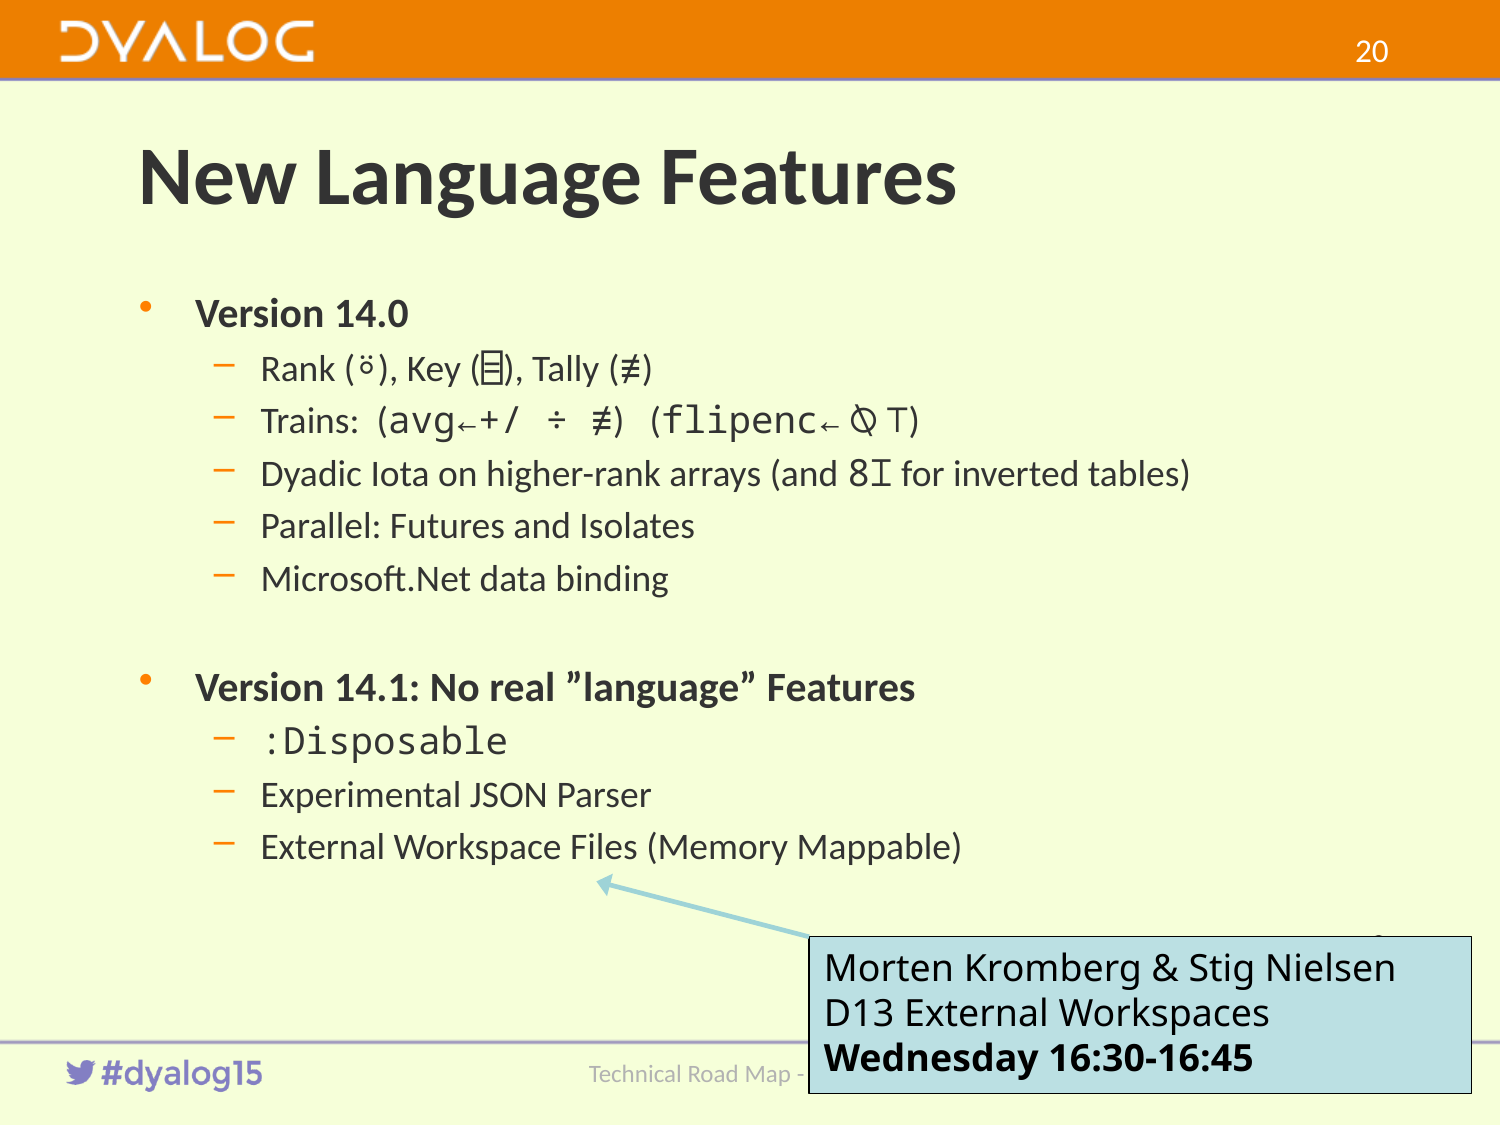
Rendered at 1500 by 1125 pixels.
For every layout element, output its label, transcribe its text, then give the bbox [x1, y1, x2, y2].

title New Language Features [123, 113, 1376, 254]
list Version 14.0 Rank (⍤), Key (⌸), Tally (≢) Trains: (avg←+/ ÷ ≢) (flipenc←⍉⊤) Dyadic Iota on higher-rank arrays (and 8⌶ for inverted tables) Parallel: Futures and Isolates Microsoft.Net data binding Version 14.1: No real ”language” Features :Disposable Experimental JSON Parser External Workspace Files (Memory Mappable) [123, 278, 1376, 988]
picture [0, 0, 1500, 1125]
text_box Morten Kromberg & Stig Nielsen D13 External Workspaces Wednesday 16:30-16:45 [808, 936, 1472, 1094]
footer Technical Road Map - Dyalog'15 [395, 1042, 1105, 1103]
slide_number 19 [1293, 19, 1451, 79]
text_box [596, 881, 810, 937]
